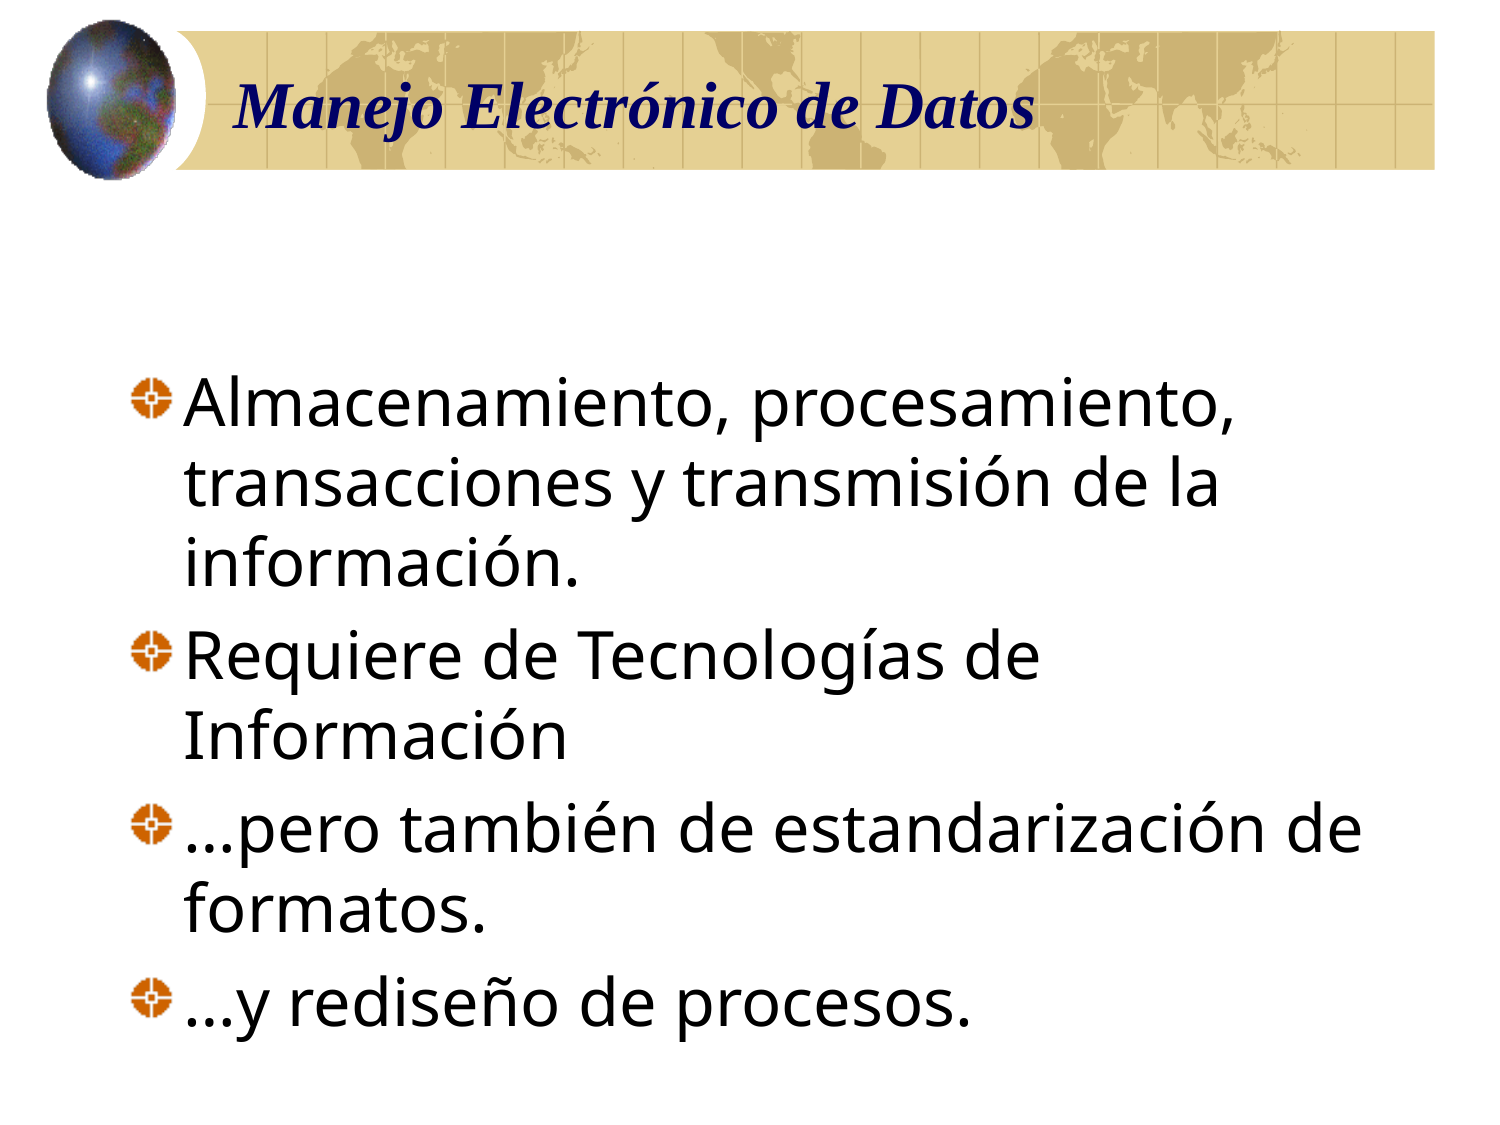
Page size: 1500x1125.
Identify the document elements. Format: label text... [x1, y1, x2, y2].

picture [127, 802, 175, 850]
picture [42, 14, 190, 185]
list Almacenamiento, procesamiento, transacciones y transmisión de la información. Requiere de Tecnologías de Información …pero también de estandarización de formatos. …y rediseño de procesos. [112, 352, 1388, 1028]
picture [127, 376, 175, 424]
picture [127, 976, 175, 1023]
picture [127, 629, 175, 677]
title Manejo Electrónico de Datos [218, 77, 1448, 126]
